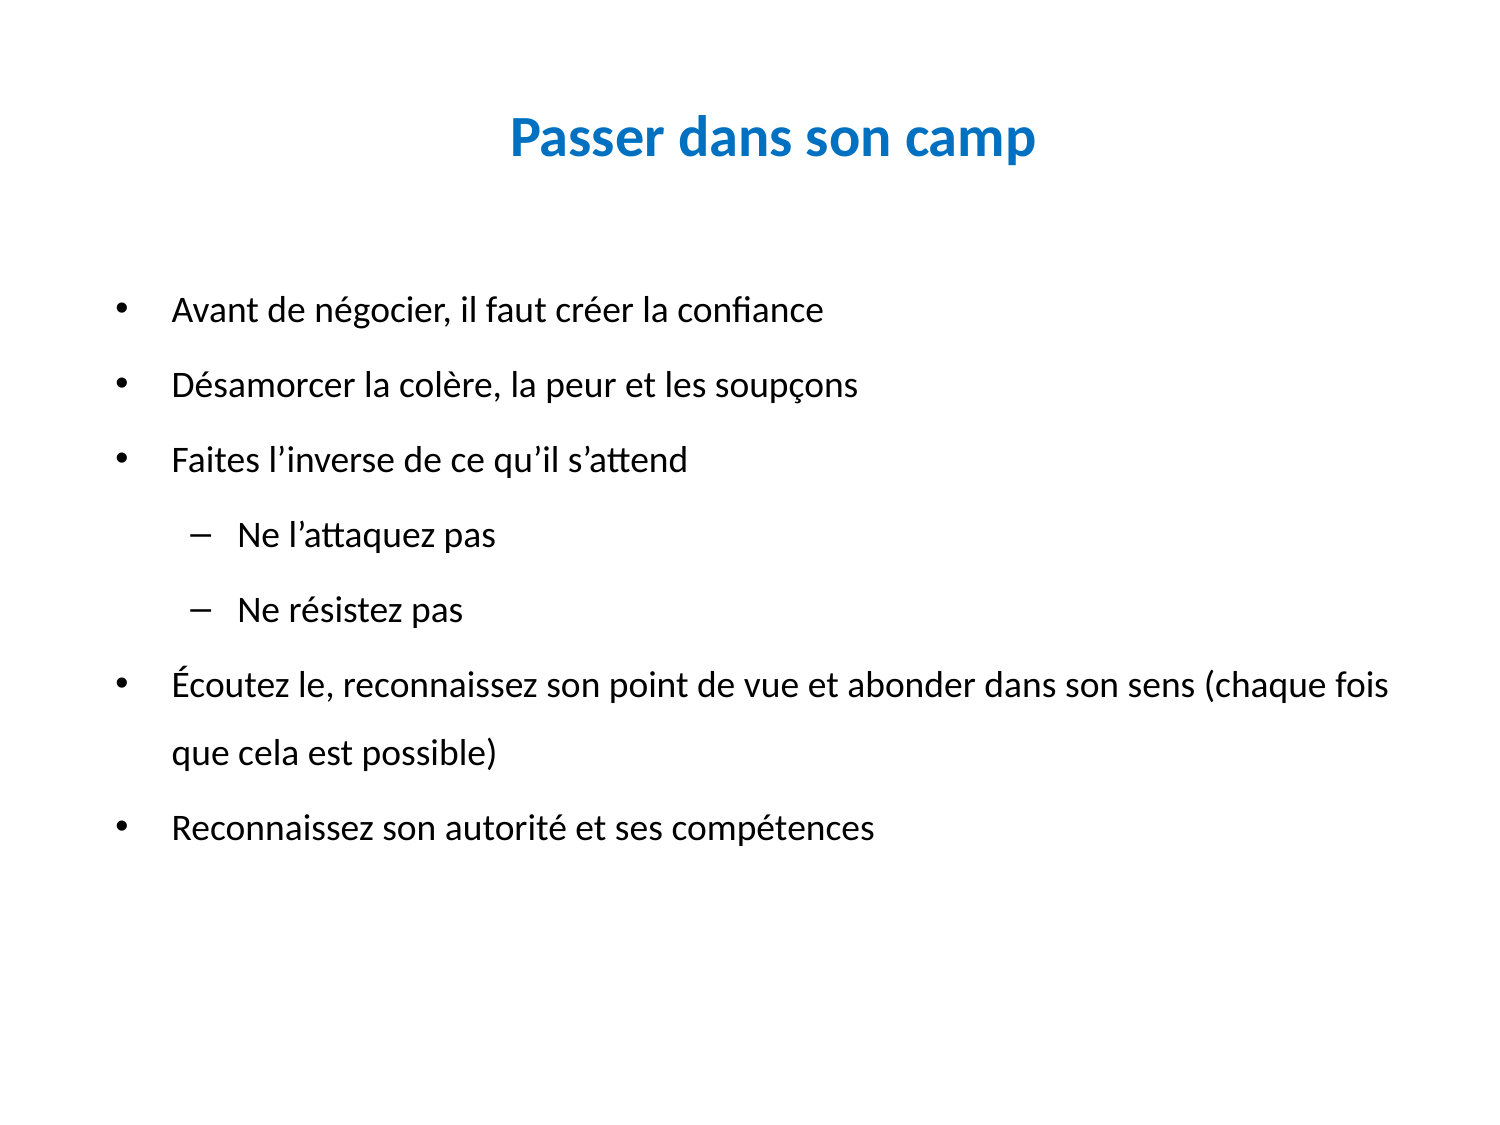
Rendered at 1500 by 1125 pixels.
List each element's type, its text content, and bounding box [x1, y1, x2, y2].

list Avant de négocier, il faut créer la confiance Désamorcer la colère, la peur et les soupçons Faites l’inverse de ce qu’il s’attend Ne l’attaquez pas Ne résistez pas Écoutez le, reconnaissez son point de vue et abonder dans son sens (chaque fois que cela est possible) Reconnaissez son autorité et ses compétences [100, 255, 1410, 983]
title Passer dans son camp [457, 82, 1090, 185]
